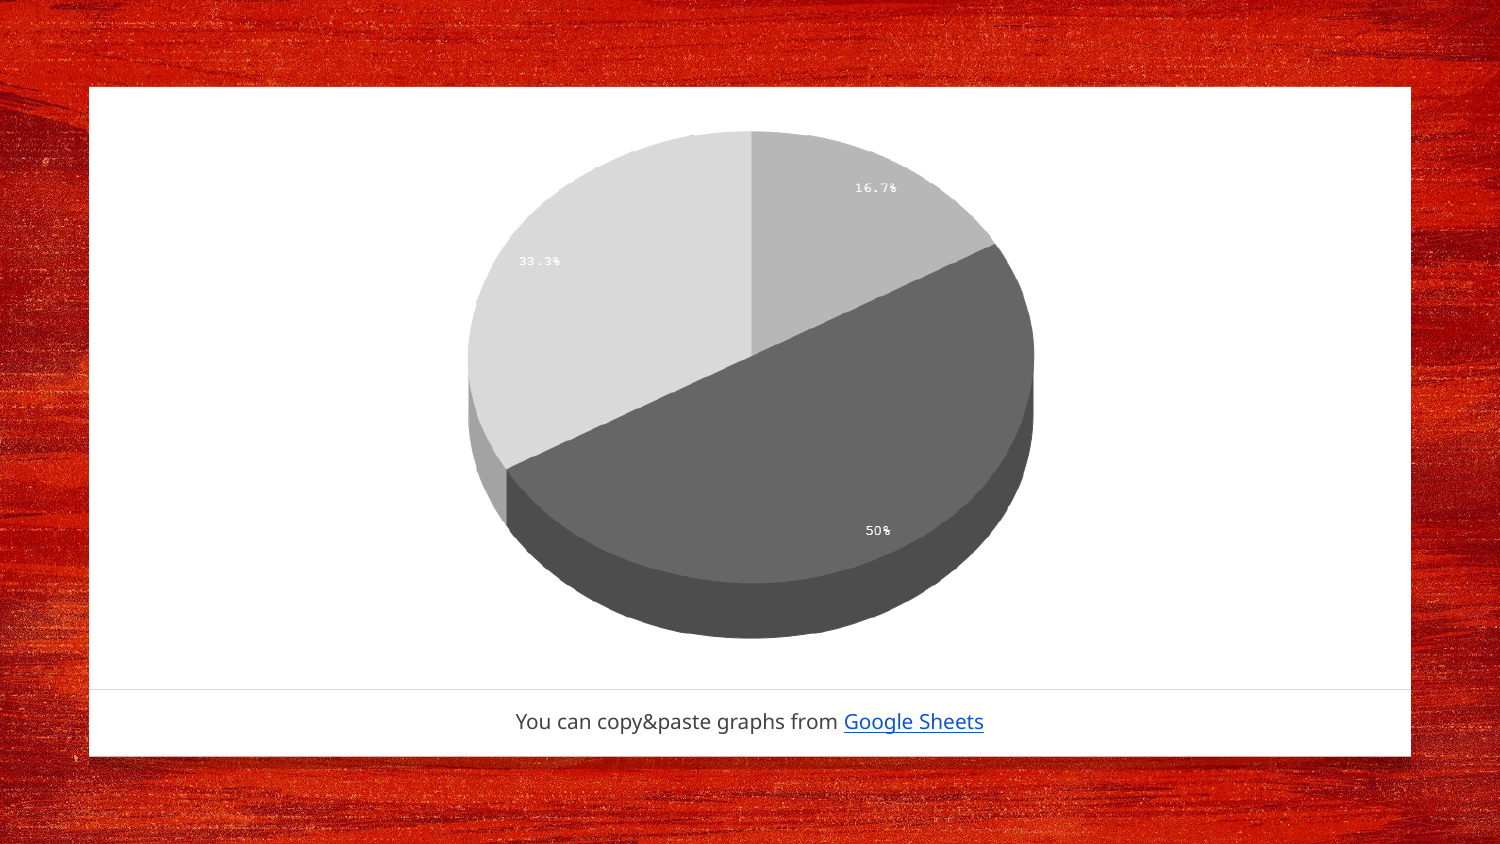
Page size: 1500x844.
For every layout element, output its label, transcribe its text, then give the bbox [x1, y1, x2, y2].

list You can copy&paste graphs from Google Sheets [89, 689, 1411, 757]
picture [0, 0, 1500, 844]
